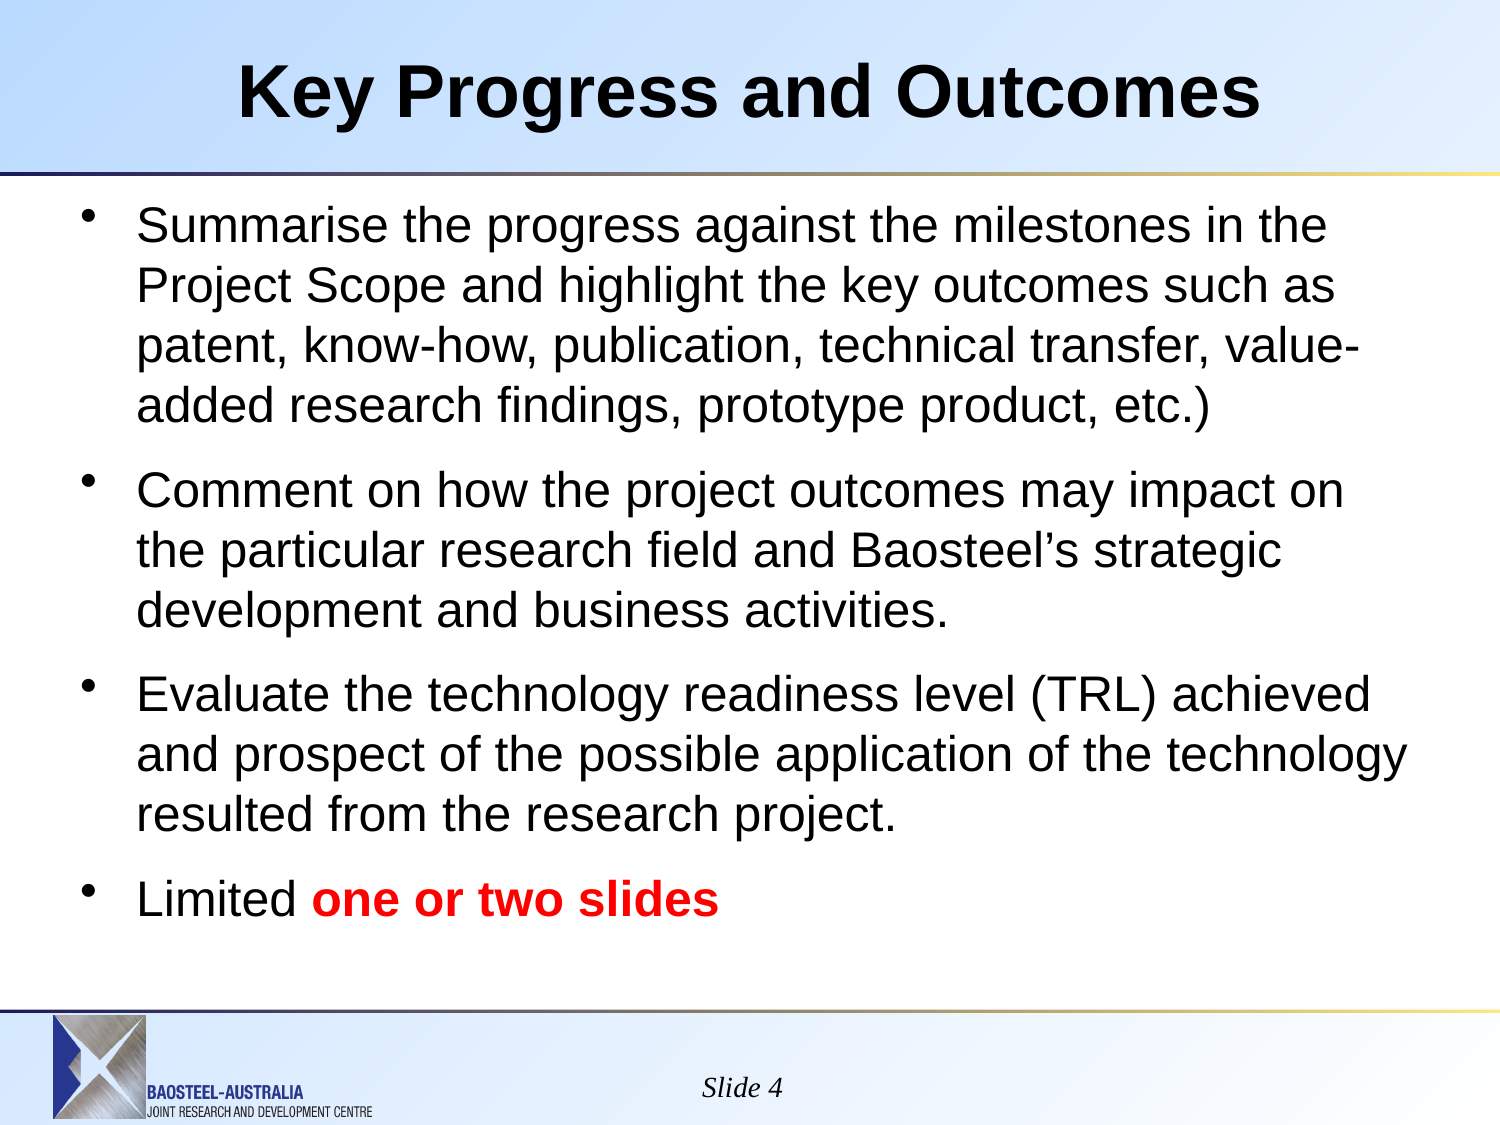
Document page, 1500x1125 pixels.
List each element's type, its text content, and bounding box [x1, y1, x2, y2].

title Key Progress and Outcomes [74, 24, 1426, 150]
list Summarise the progress against the milestones in the Project Scope and highlight the key outcomes such as patent, know-how, publication, technical transfer, value-added research findings, prototype product, etc.) Comment on how the project outcomes may impact on the particular research field and Baosteel’s strategic development and business activities. Evaluate the technology readiness level (TRL) achieved and prospect of the possible application of the technology resulted from the research project. Limited one or two slides [64, 184, 1436, 1000]
footer Slide 4 [512, 1059, 988, 1113]
picture [53, 1015, 372, 1119]
